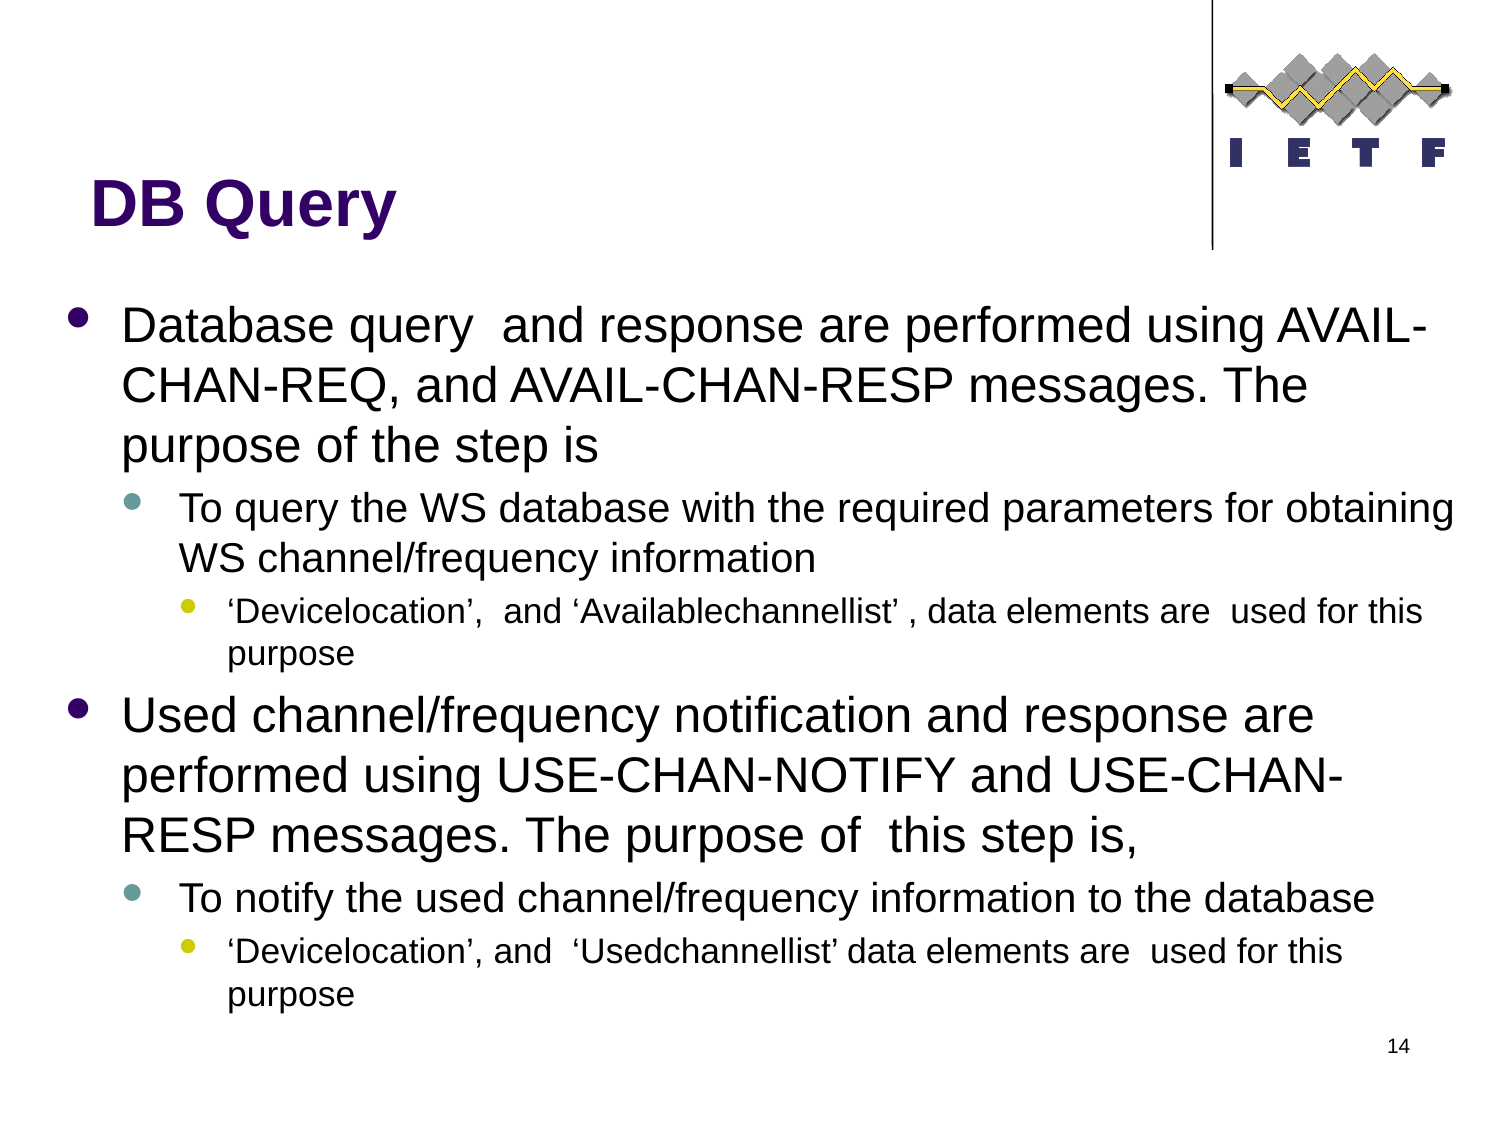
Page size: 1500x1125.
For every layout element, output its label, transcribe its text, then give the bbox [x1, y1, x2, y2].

slide_number 14 [1074, 1024, 1426, 1101]
list Database query and response are performed using AVAIL-CHAN-REQ, and AVAIL-CHAN-RESP messages. The purpose of the step is To query the WS database with the required parameters for obtaining WS channel/frequency information ‘Devicelocation’, and ‘Availablechannellist’ , data elements are used for this purpose Used channel/frequency notification and response are performed using USE-CHAN-NOTIFY and USE-CHAN-RESP messages. The purpose of this step is, To notify the used channel/frequency information to the database ‘Devicelocation’, and ‘Usedchannellist’ data elements are used for this purpose [49, 224, 1476, 1063]
title DB Query [74, 99, 1454, 224]
picture [1212, 37, 1463, 181]
